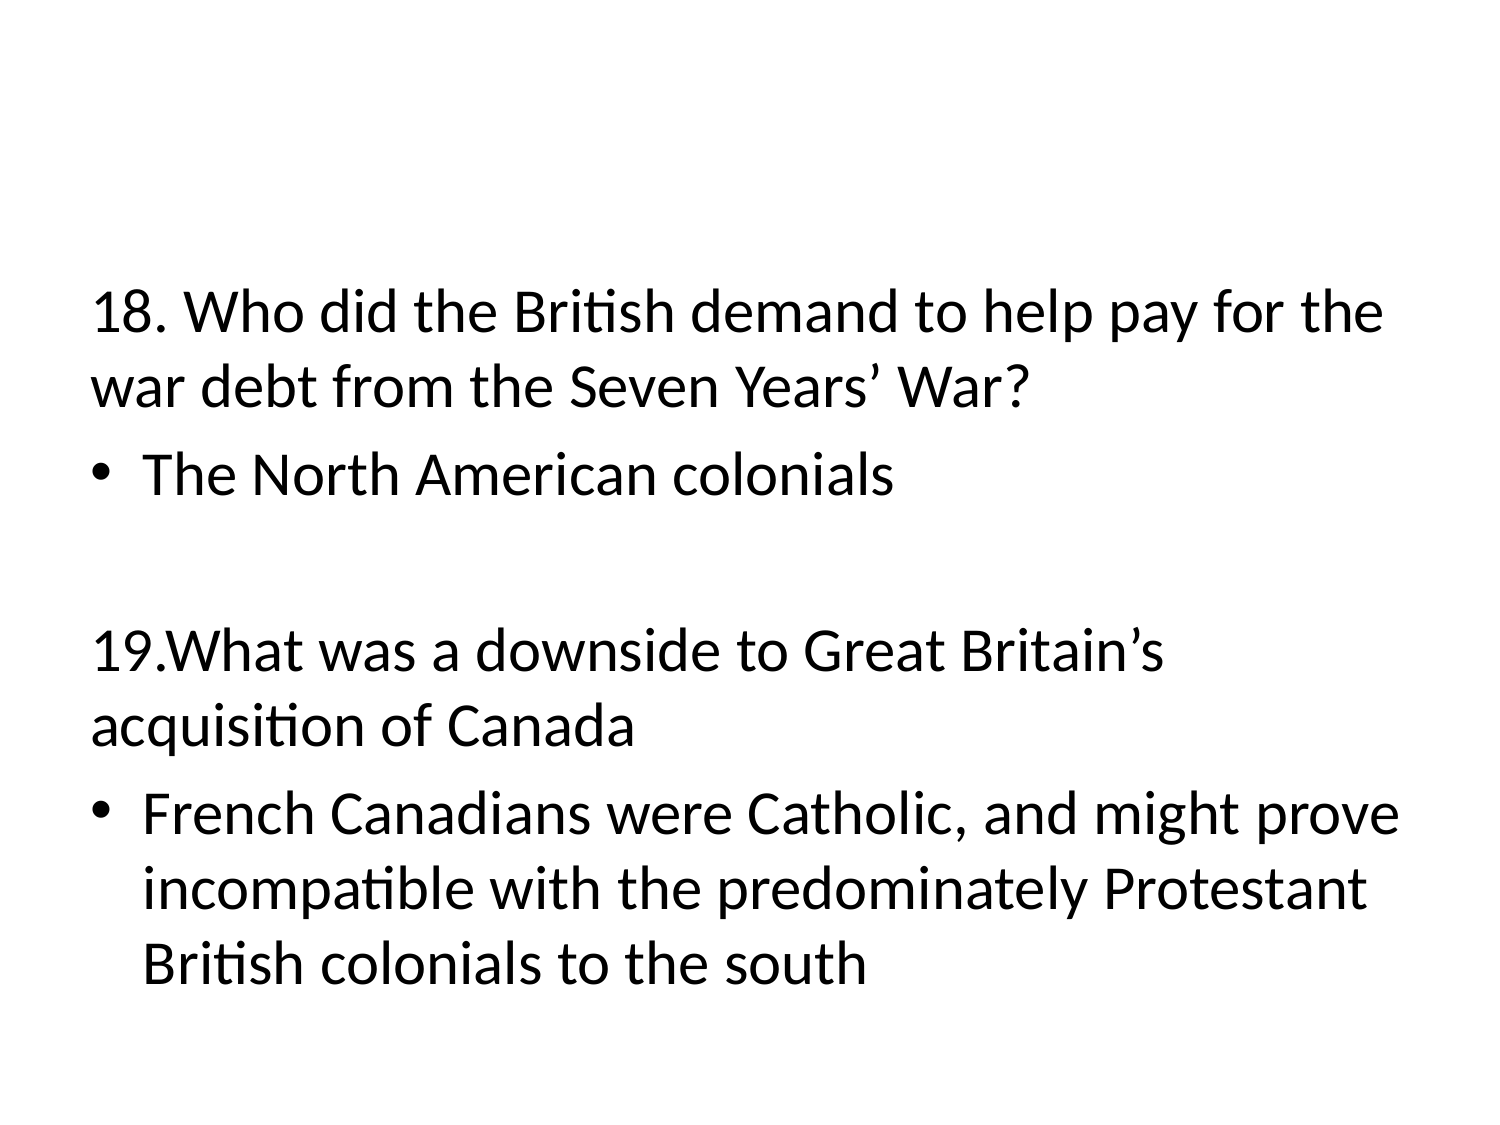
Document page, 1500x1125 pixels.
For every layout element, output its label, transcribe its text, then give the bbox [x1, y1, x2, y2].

list 18. Who did the British demand to help pay for the war debt from the Seven Years’ War? The North American colonials 19.What was a downside to Great Britain’s acquisition of Canada French Canadians were Catholic, and might prove incompatible with the predominately Protestant British colonials to the south [75, 262, 1425, 1005]
